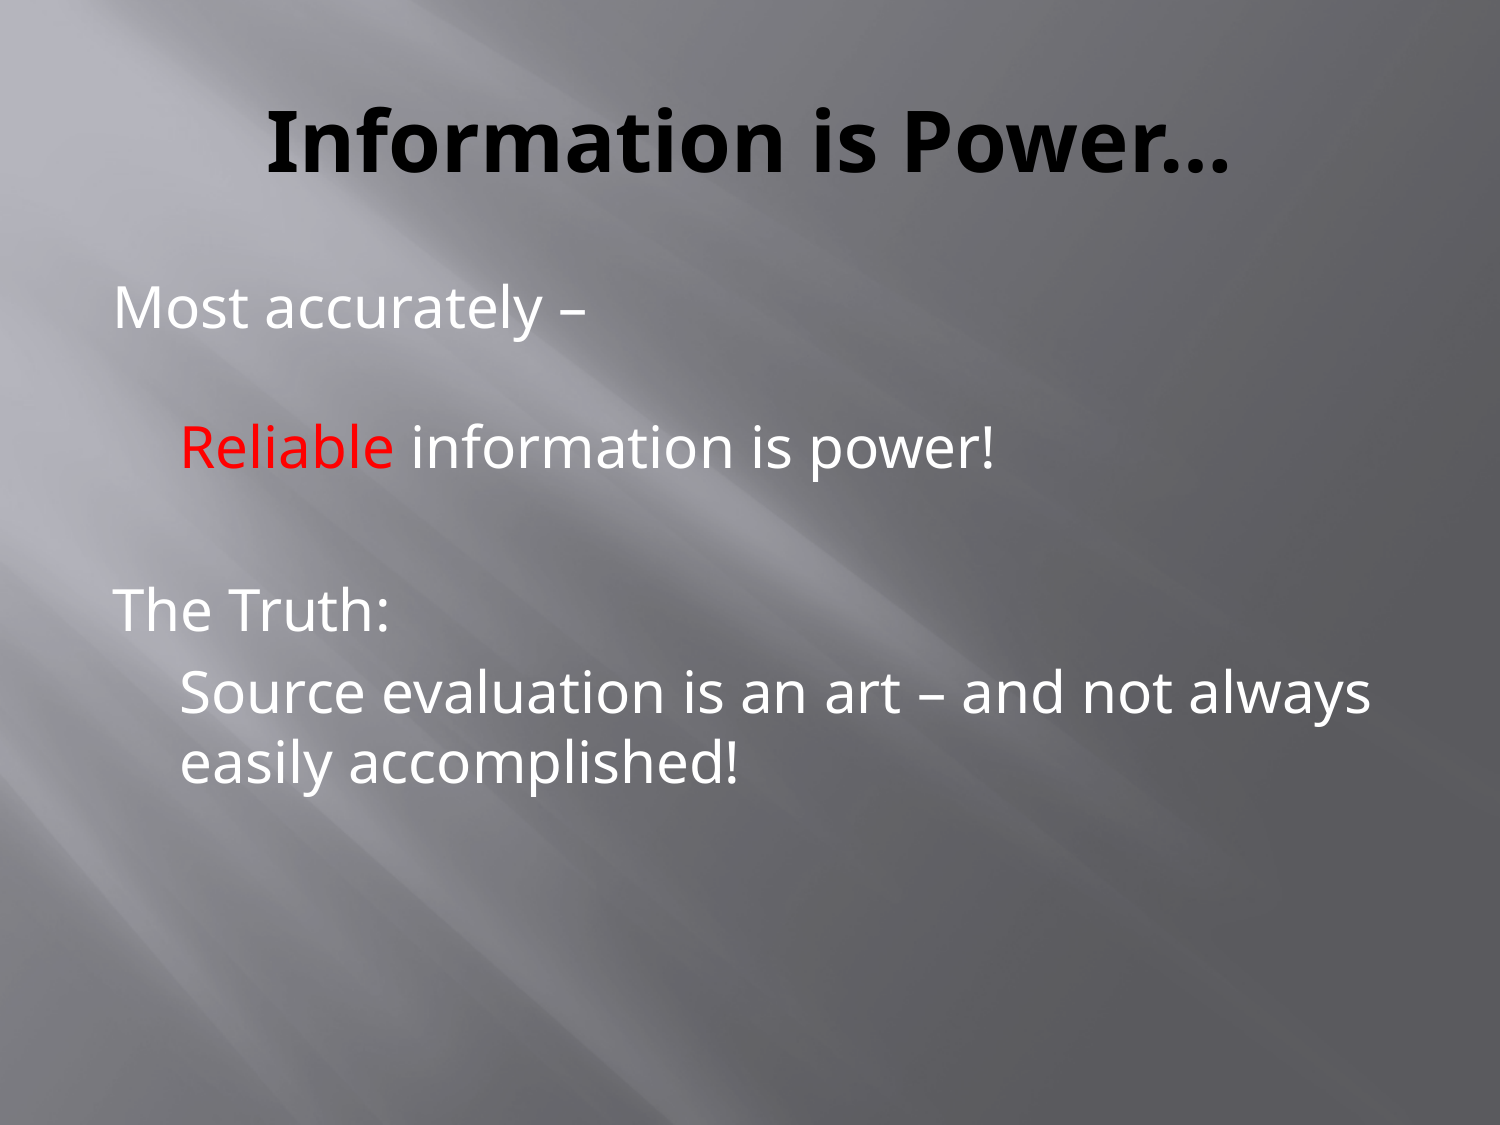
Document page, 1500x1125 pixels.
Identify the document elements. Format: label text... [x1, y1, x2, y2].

list Most accurately – Reliable information is power! The Truth: Source evaluation is an art – and not always easily accomplished! [75, 262, 1425, 1035]
title Information is Power… [75, 45, 1425, 233]
